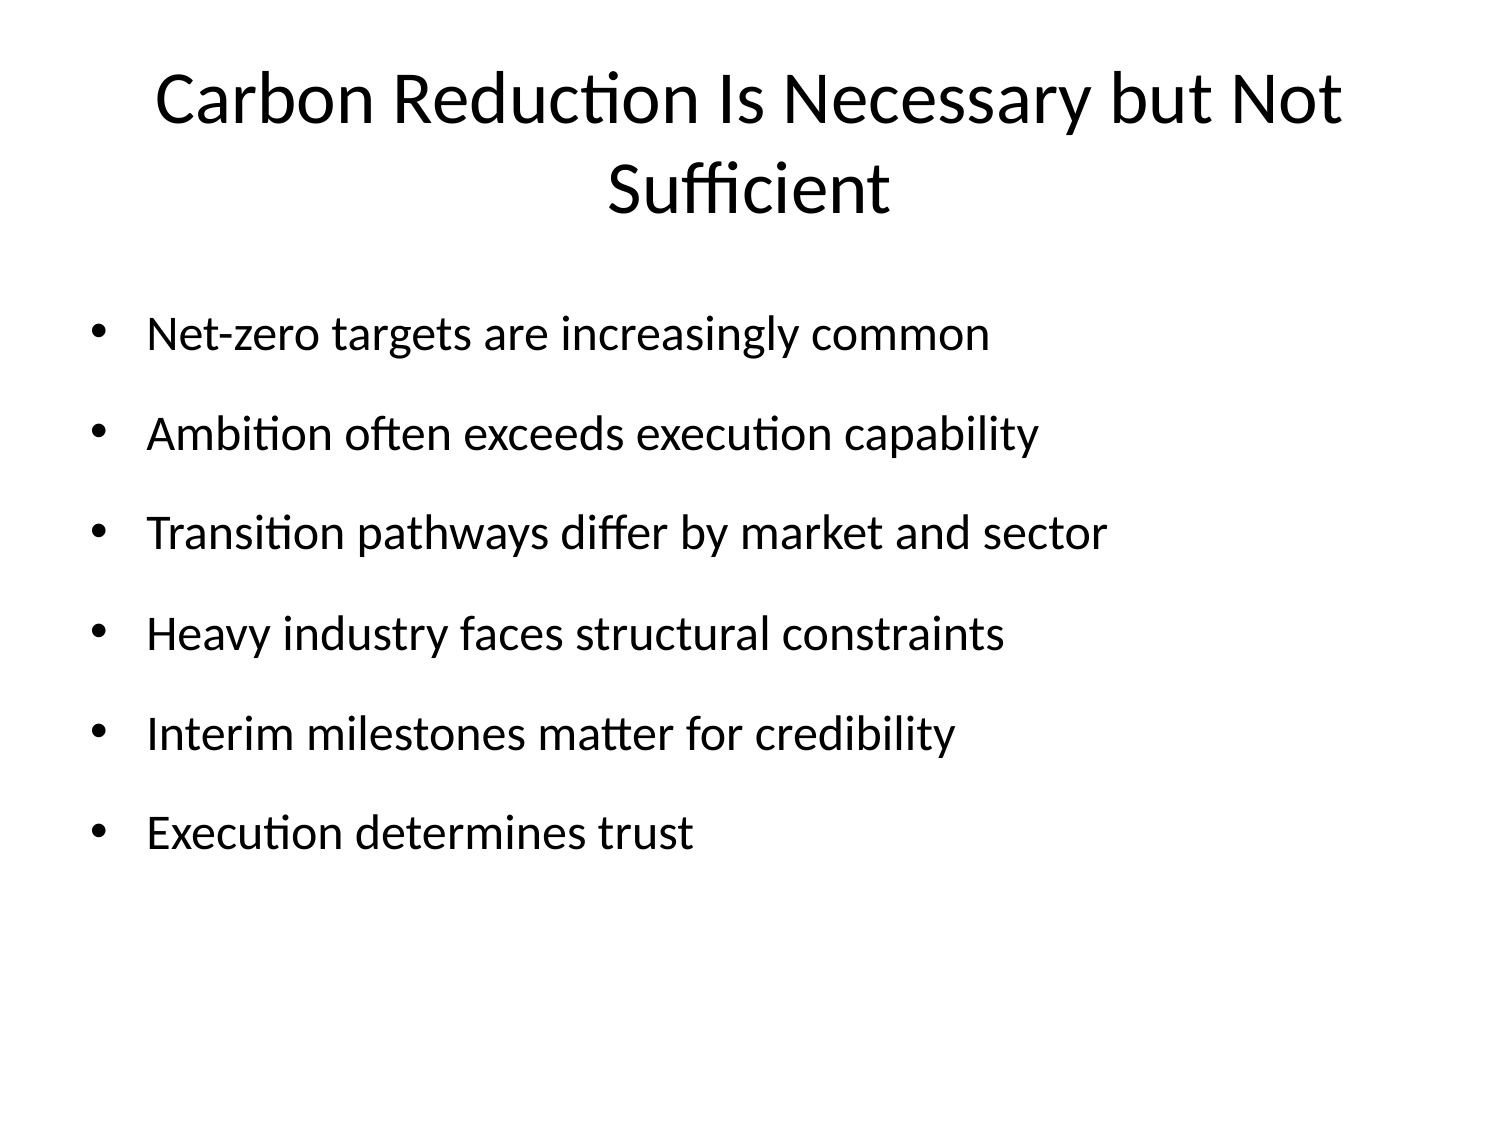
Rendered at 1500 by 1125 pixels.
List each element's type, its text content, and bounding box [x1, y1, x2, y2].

list Net-zero targets are increasingly common Ambition often exceeds execution capability Transition pathways differ by market and sector Heavy industry faces structural constraints Interim milestones matter for credibility Execution determines trust [75, 262, 1425, 1005]
title Carbon Reduction Is Necessary but Not Sufficient [75, 45, 1425, 233]
